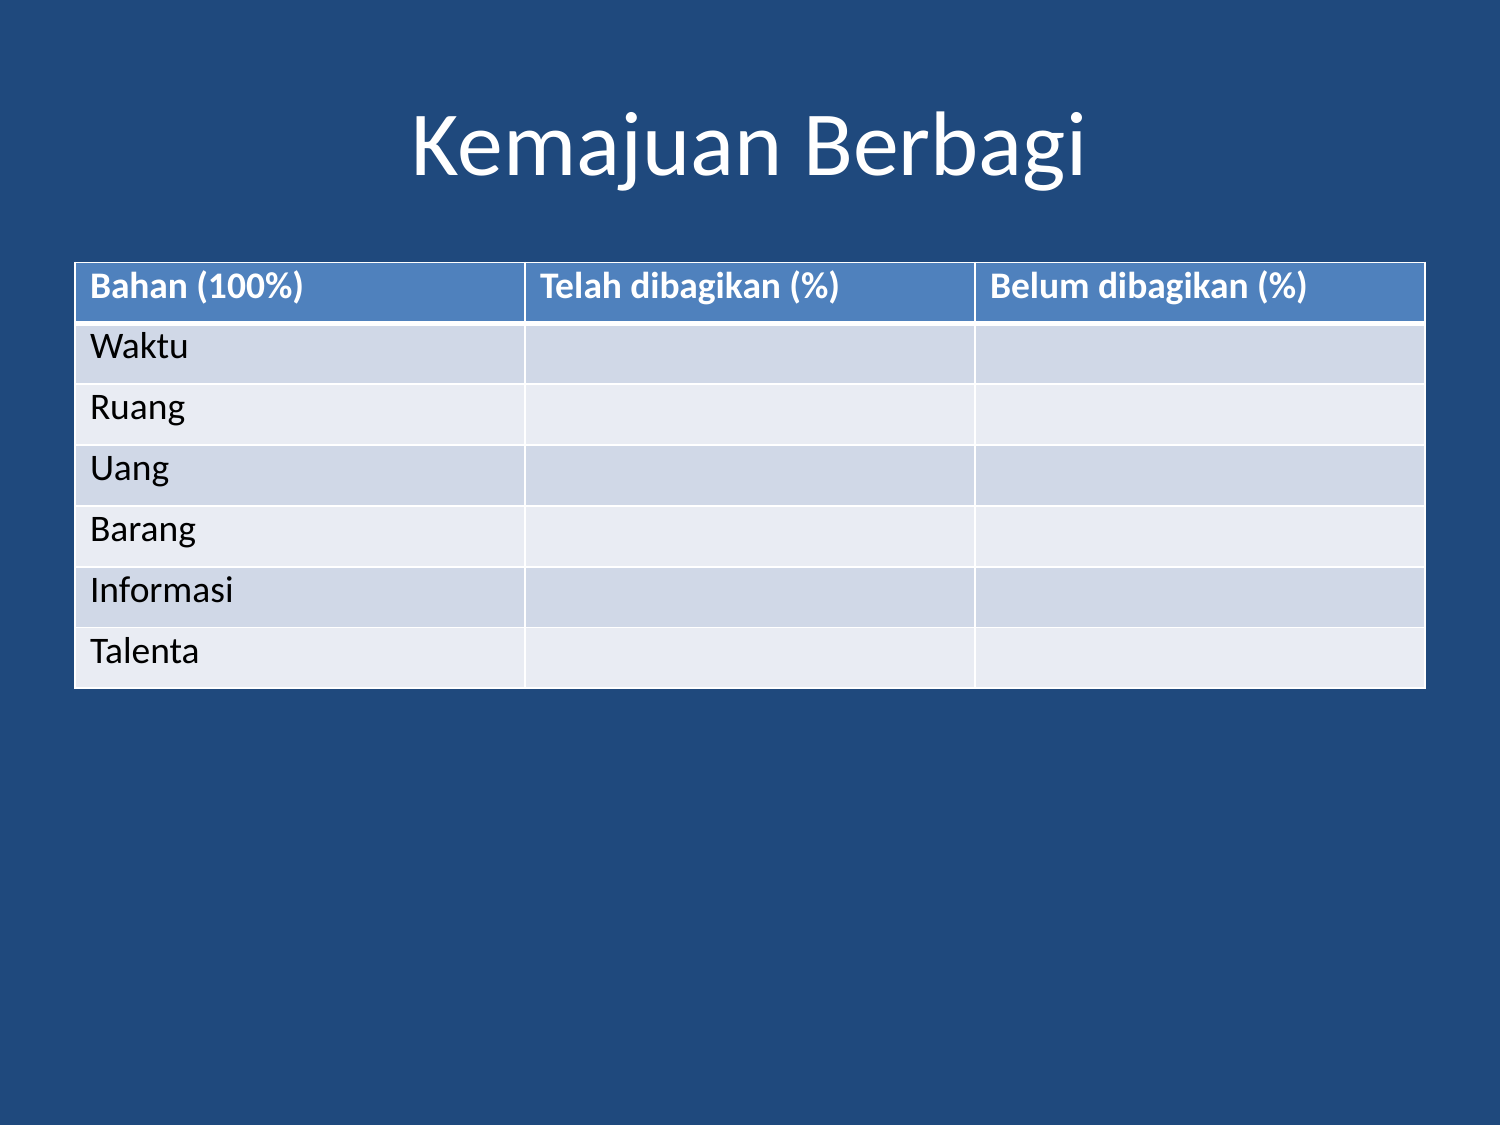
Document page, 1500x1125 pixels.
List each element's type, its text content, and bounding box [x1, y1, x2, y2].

table_cell [526, 507, 974, 566]
table_cell [526, 628, 974, 687]
table_cell [976, 326, 1424, 383]
table_cell [526, 326, 974, 383]
table_cell [526, 446, 974, 505]
table_cell [526, 568, 974, 627]
table_cell Talenta [76, 628, 524, 687]
table_cell Waktu [76, 326, 524, 383]
title Kemajuan Berbagi [75, 45, 1425, 233]
table_cell [976, 507, 1424, 566]
table_cell Uang [76, 446, 524, 505]
table_cell [976, 446, 1424, 505]
table_cell [526, 385, 974, 444]
table_cell Informasi [76, 568, 524, 627]
table_cell [976, 385, 1424, 444]
table_header Telah dibagikan (%) [526, 263, 974, 321]
table_cell Ruang [76, 385, 524, 444]
table_cell Barang [76, 507, 524, 566]
table_cell [976, 568, 1424, 627]
table_header Bahan (100%) [76, 263, 524, 321]
table_header Belum dibagikan (%) [976, 263, 1424, 321]
table_cell [976, 628, 1424, 687]
